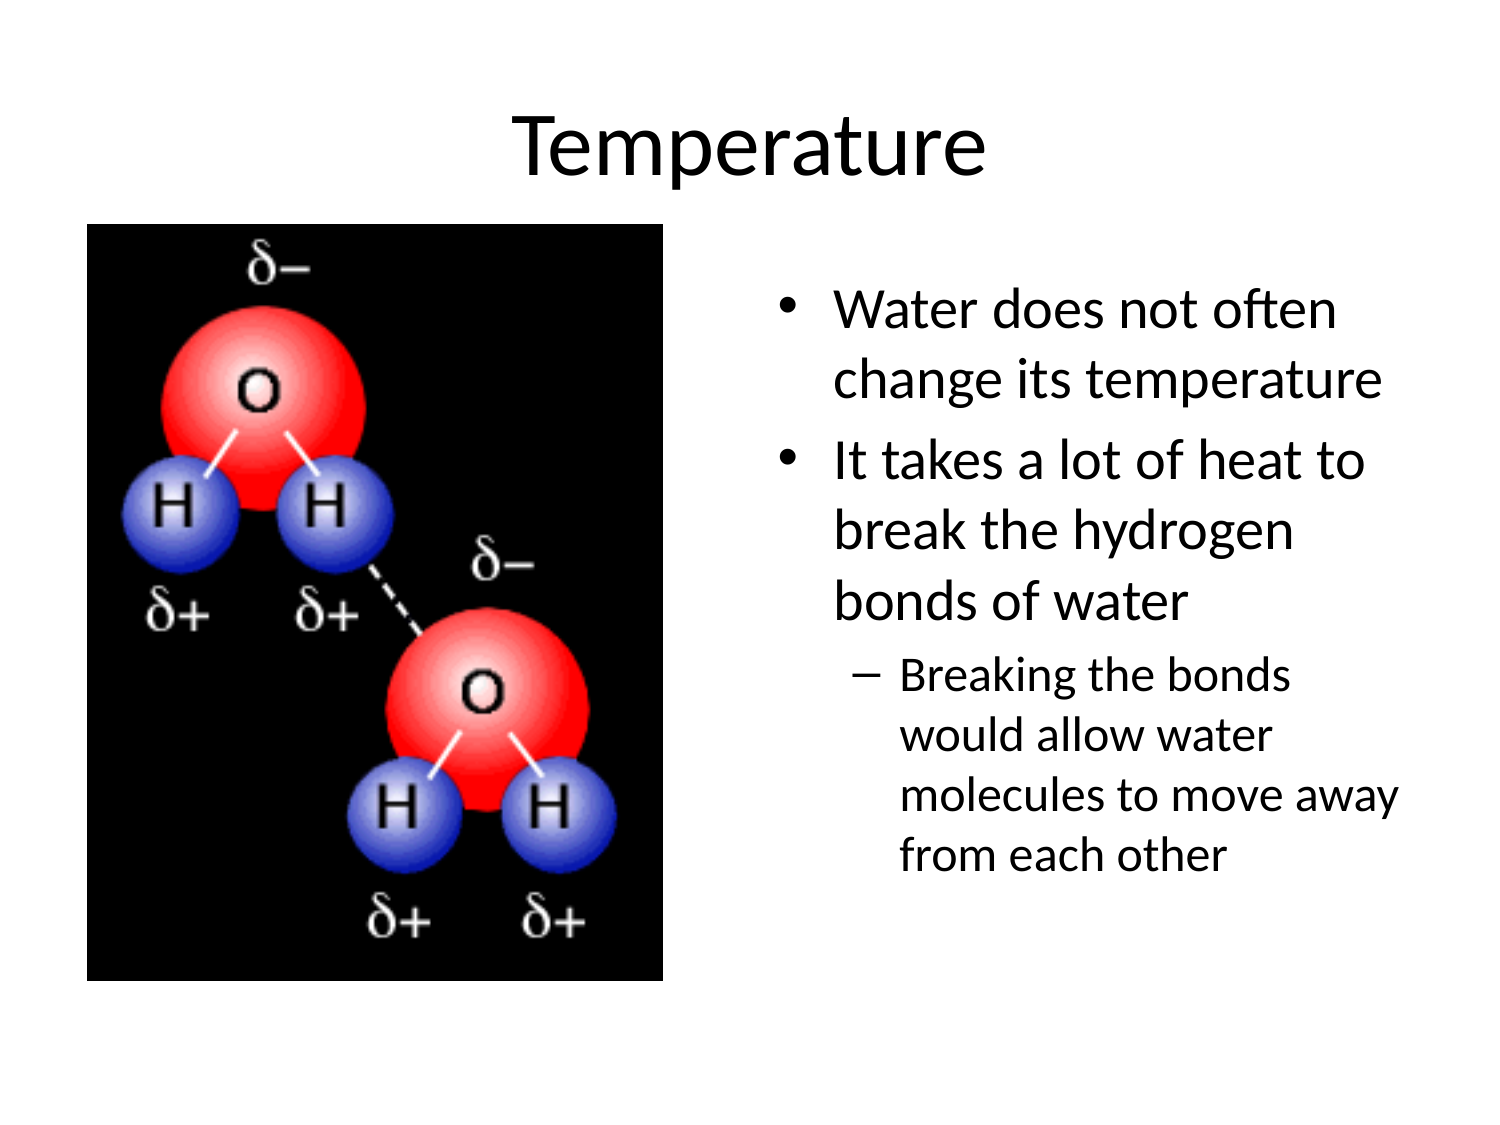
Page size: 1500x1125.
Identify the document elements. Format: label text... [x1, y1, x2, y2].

list Water does not often change its temperature It takes a lot of heat to break the hydrogen bonds of water Breaking the bonds would allow water molecules to move away from each other [762, 262, 1425, 1005]
picture [87, 224, 663, 982]
title Temperature [75, 45, 1425, 233]
